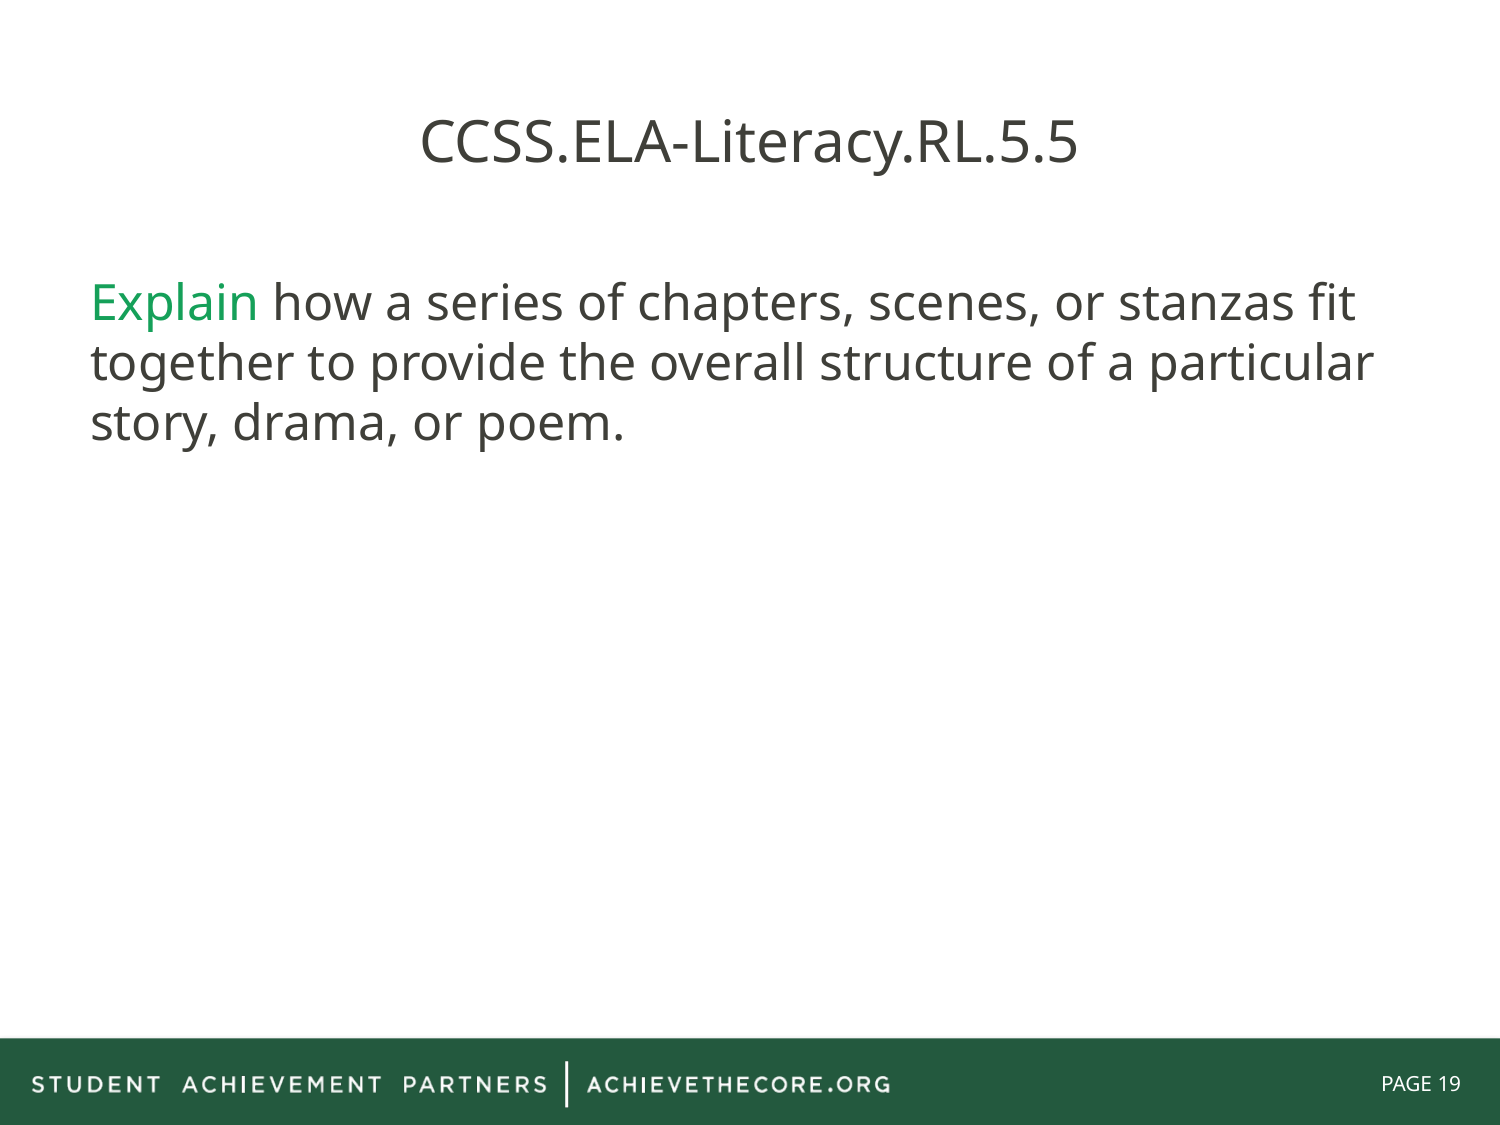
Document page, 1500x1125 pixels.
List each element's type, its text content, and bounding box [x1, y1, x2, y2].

list Explain how a series of chapters, scenes, or stanzas fit together to provide the overall structure of a particular story, drama, or poem. [75, 262, 1425, 1005]
title CCSS.ELA-Literacy.RL.5.5 [75, 45, 1425, 233]
